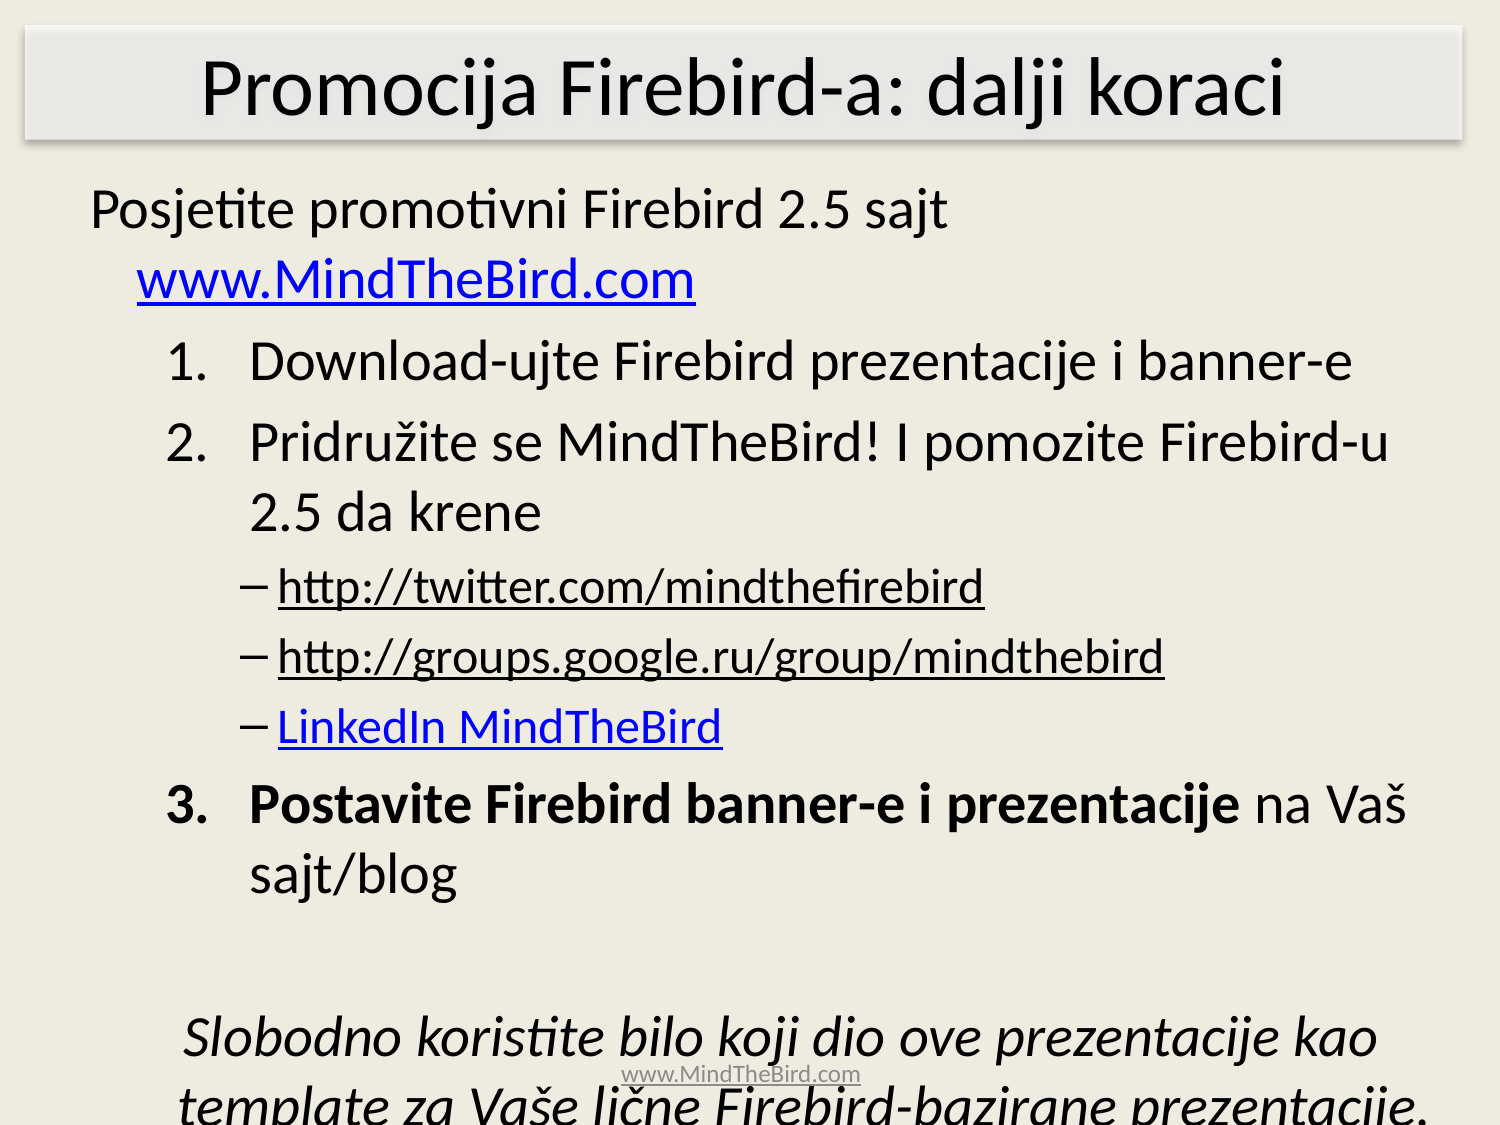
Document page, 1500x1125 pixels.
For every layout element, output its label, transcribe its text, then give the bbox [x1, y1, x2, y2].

list Posjetite promotivni Firebird 2.5 sajt www.MindTheBird.com Download-ujte Firebird prezentacije i banner-e Pridružite se MindTheBird! I pomozite Firebird-u 2.5 da krene http://twitter.com/mindthefirebird http://groups.google.ru/group/mindthebird LinkedIn MindTheBird Postavite Firebird banner-e i prezentacije na Vaš sajt/blog Slobodno koristite bilo koji dio ove prezentacije kao template za Vaše lične Firebird-bazirane prezentacije. [0, 162, 1488, 938]
text_box Promocija Firebird-a: dalji koraci [24, 24, 1463, 140]
footer www.MindTheBird.com [512, 1042, 988, 1103]
